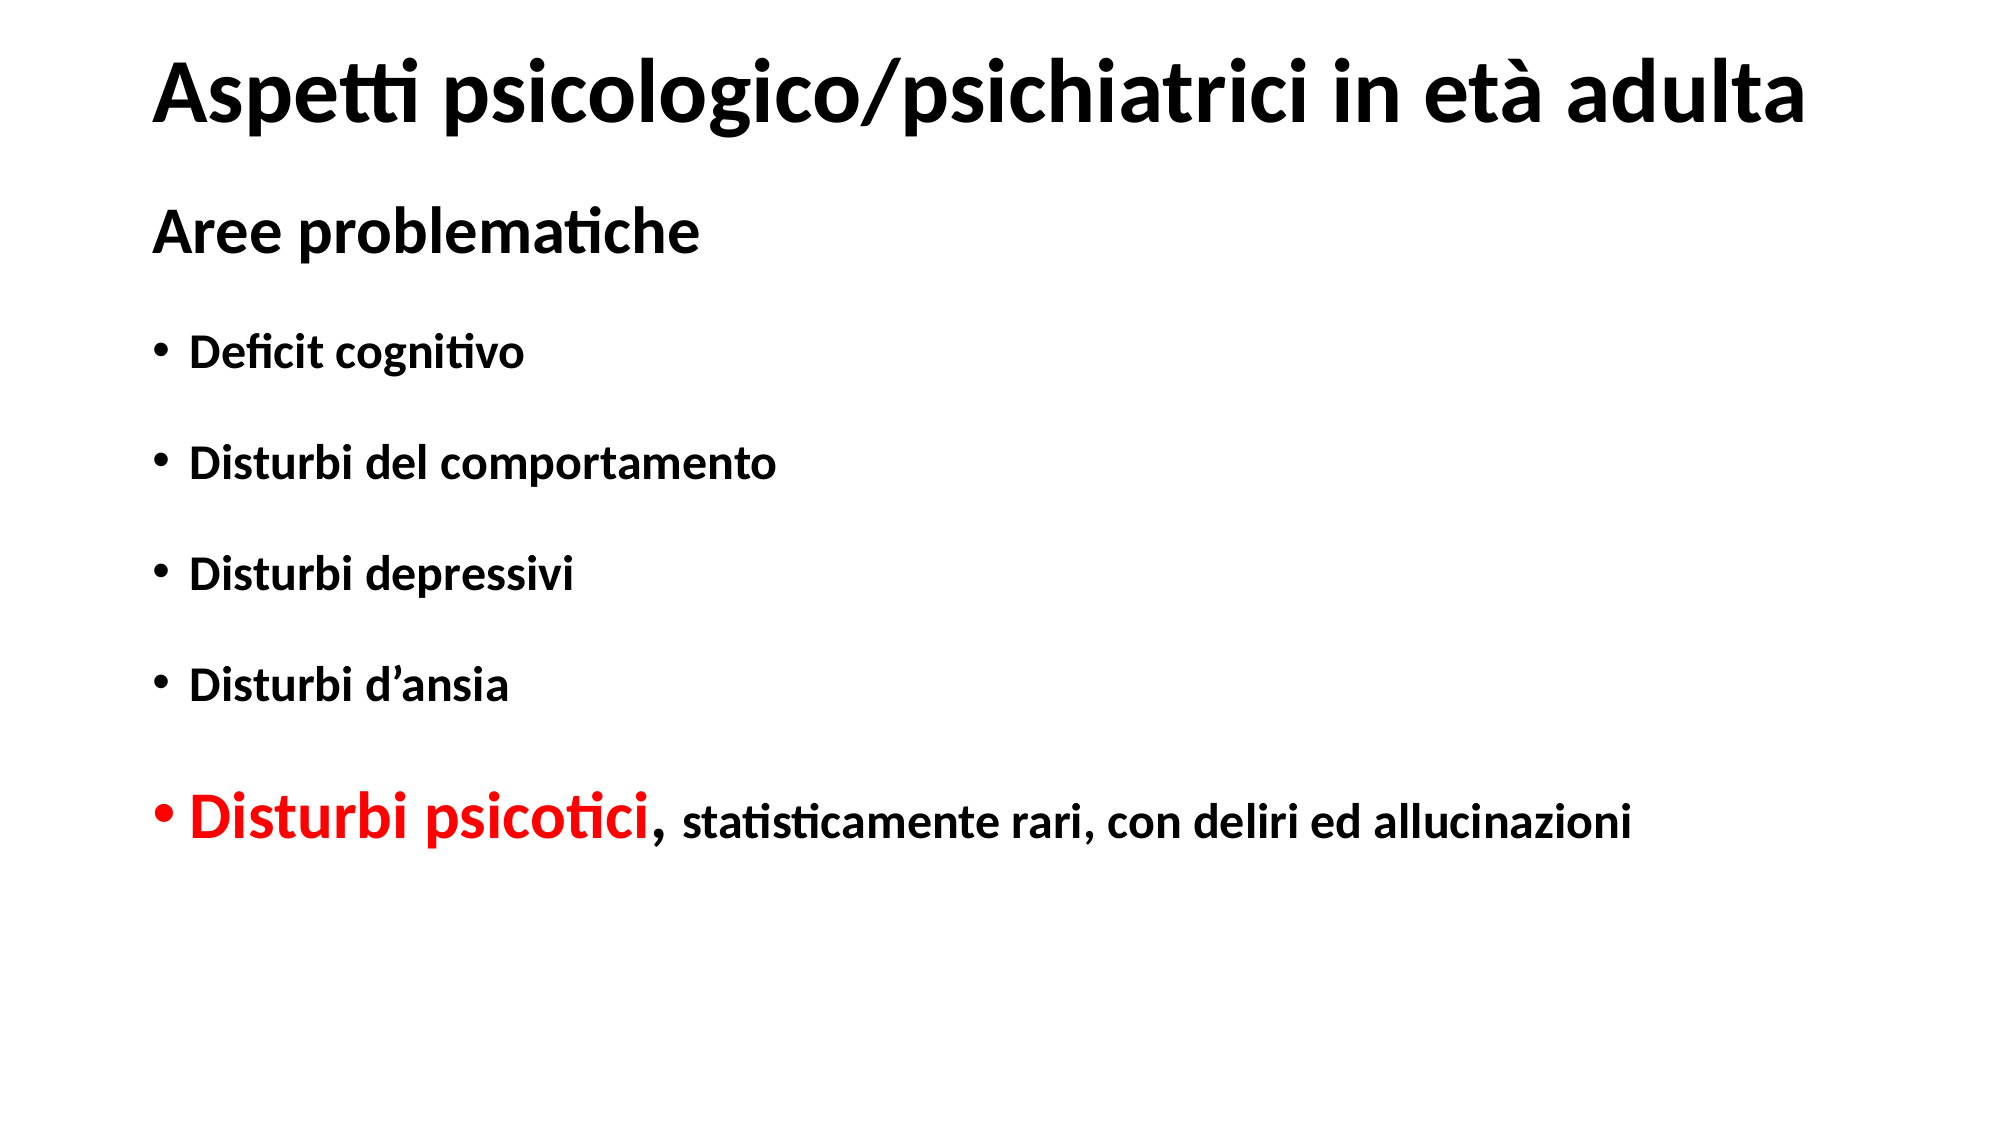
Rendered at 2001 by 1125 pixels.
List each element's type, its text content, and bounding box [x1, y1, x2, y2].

list Aree problematiche Deficit cognitivo Disturbi del comportamento Disturbi depressivi Disturbi d’ansia Disturbi psicotici, statisticamente rari, con deliri ed allucinazioni [137, 188, 1863, 1014]
title Aspetti psicologico/psichiatrici in età adulta [137, 20, 1863, 167]
